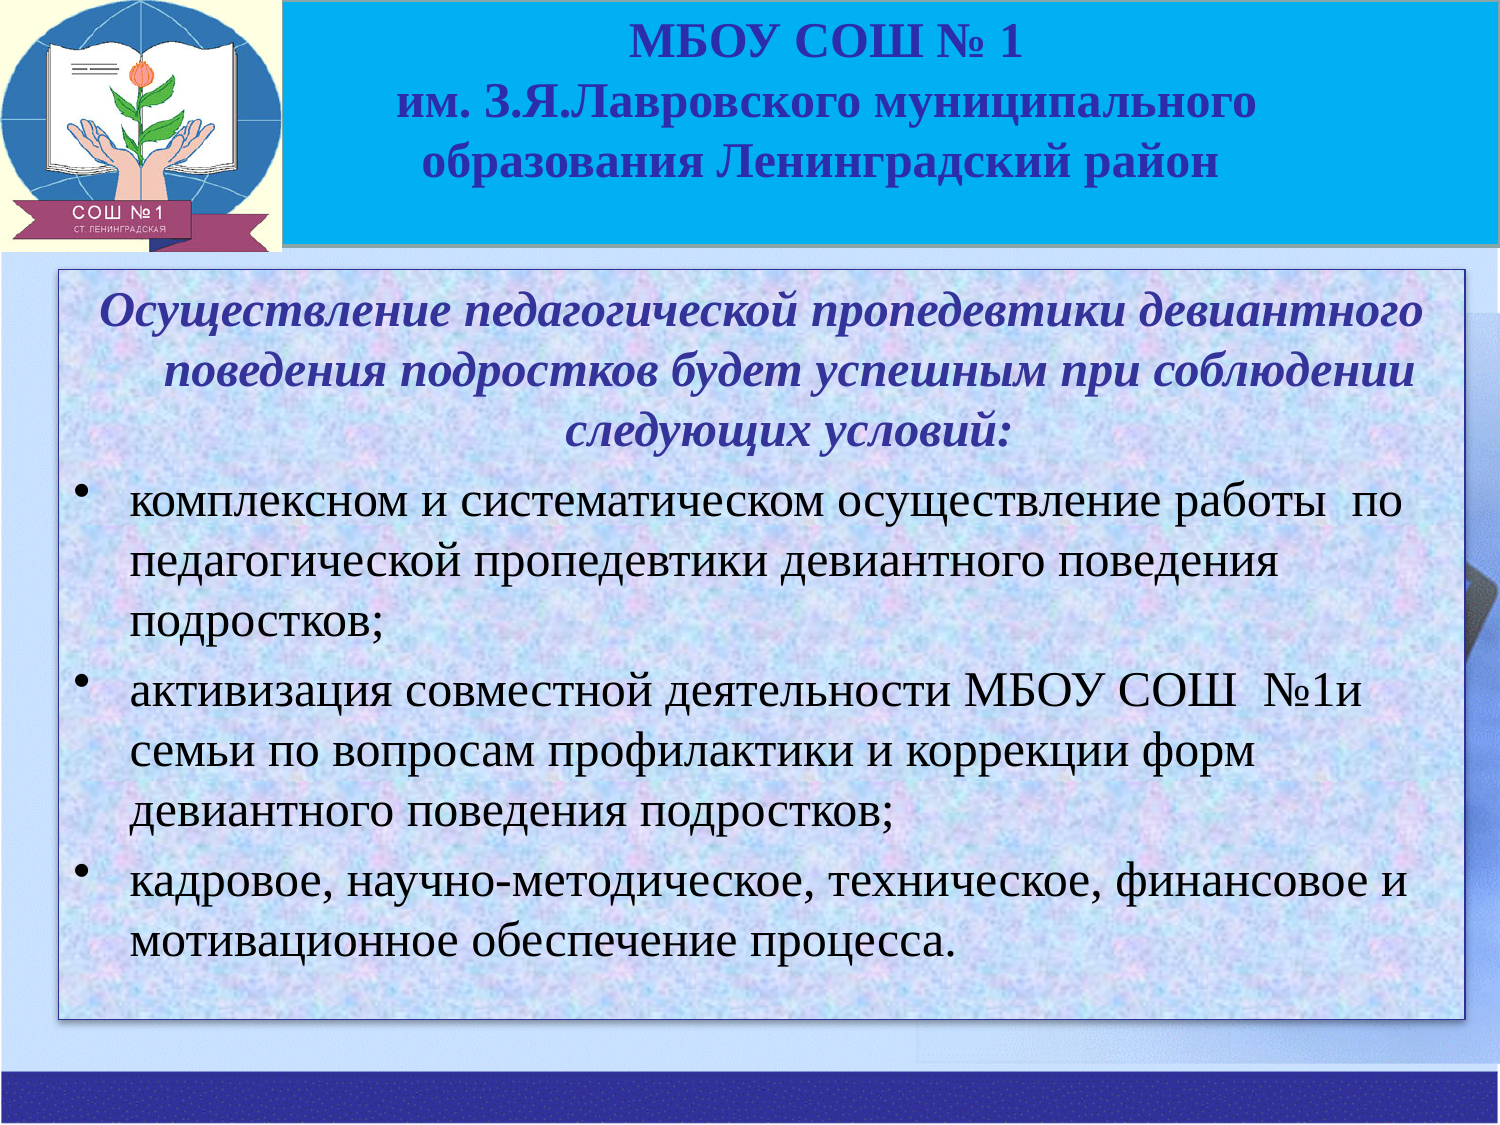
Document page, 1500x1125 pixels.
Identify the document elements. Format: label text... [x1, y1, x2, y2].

picture [0, 0, 1500, 1125]
text_box МБОУ СОШ № 1 им. З.Я.Лавровского муниципального образования Ленинградский район [368, 0, 1285, 195]
text_box Осуществление педагогической пропедевтики девиантного поведения подростков будет успешным при соблюдении следующих условий: комплексном и систематическом осуществление работы по педагогической пропедевтики девиантного поведения подростков; активизация совместной деятельности МБОУ СОШ №1и семьи по вопросам профилактики и коррекции форм девиантного поведения подростков; кадровое, научно-методическое, техническое, финансовое и мотивационное обеспечение процесса. [58, 269, 1466, 1020]
text_box [282, 0, 1500, 248]
